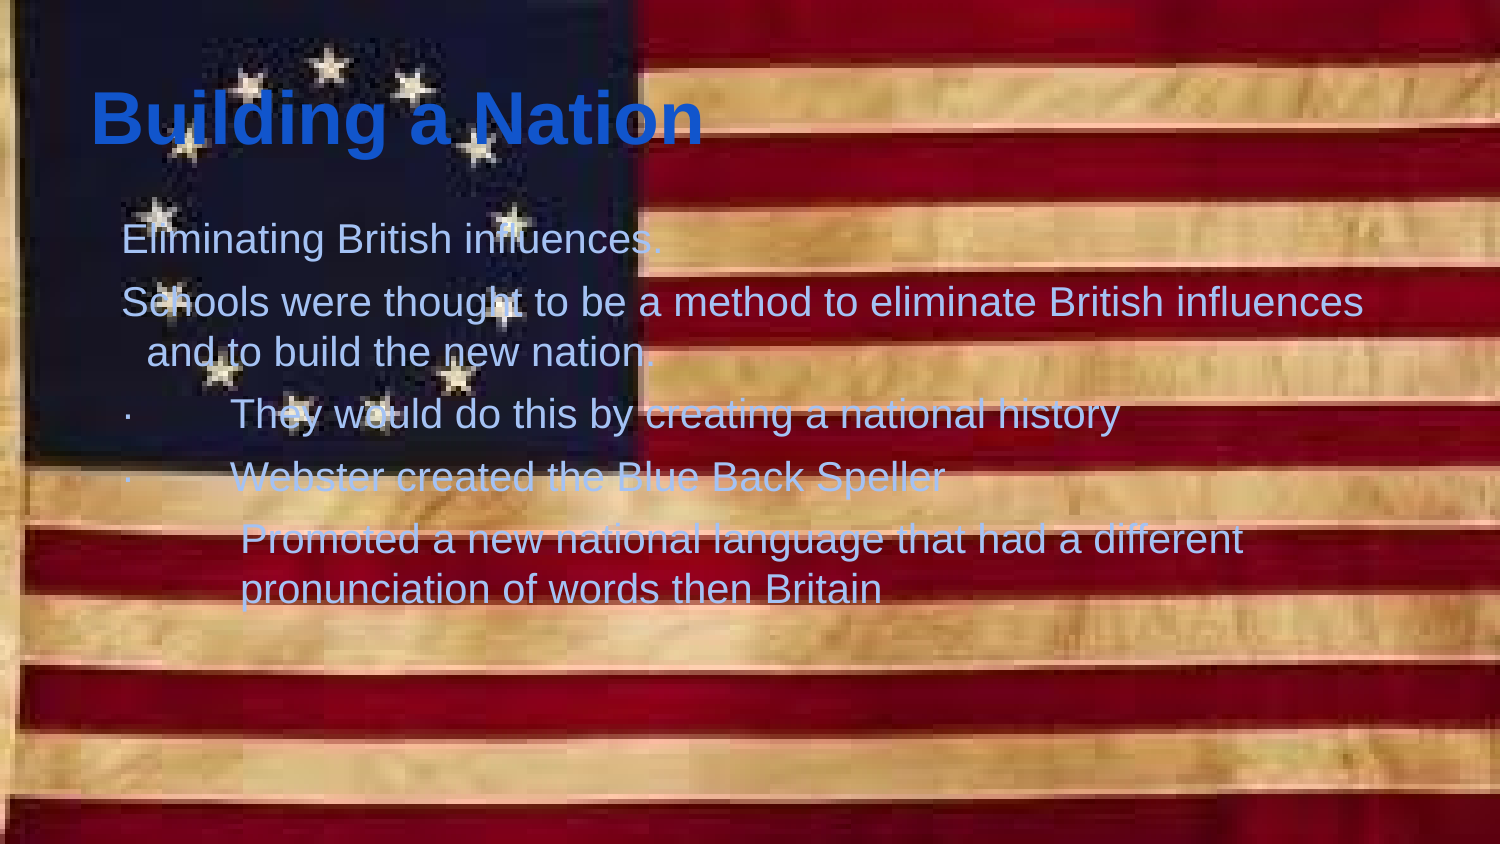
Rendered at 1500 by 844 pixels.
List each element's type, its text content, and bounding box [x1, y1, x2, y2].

title Building a Nation [75, 33, 1425, 175]
list Eliminating British influences. Schools were thought to be a method to eliminate British influences and to build the new nation. · They would do this by creating a national history · Webster created the Blue Back Speller Promoted a new national language that had a different pronunciation of words then Britain [75, 196, 1425, 808]
picture [0, 0, 1500, 844]
